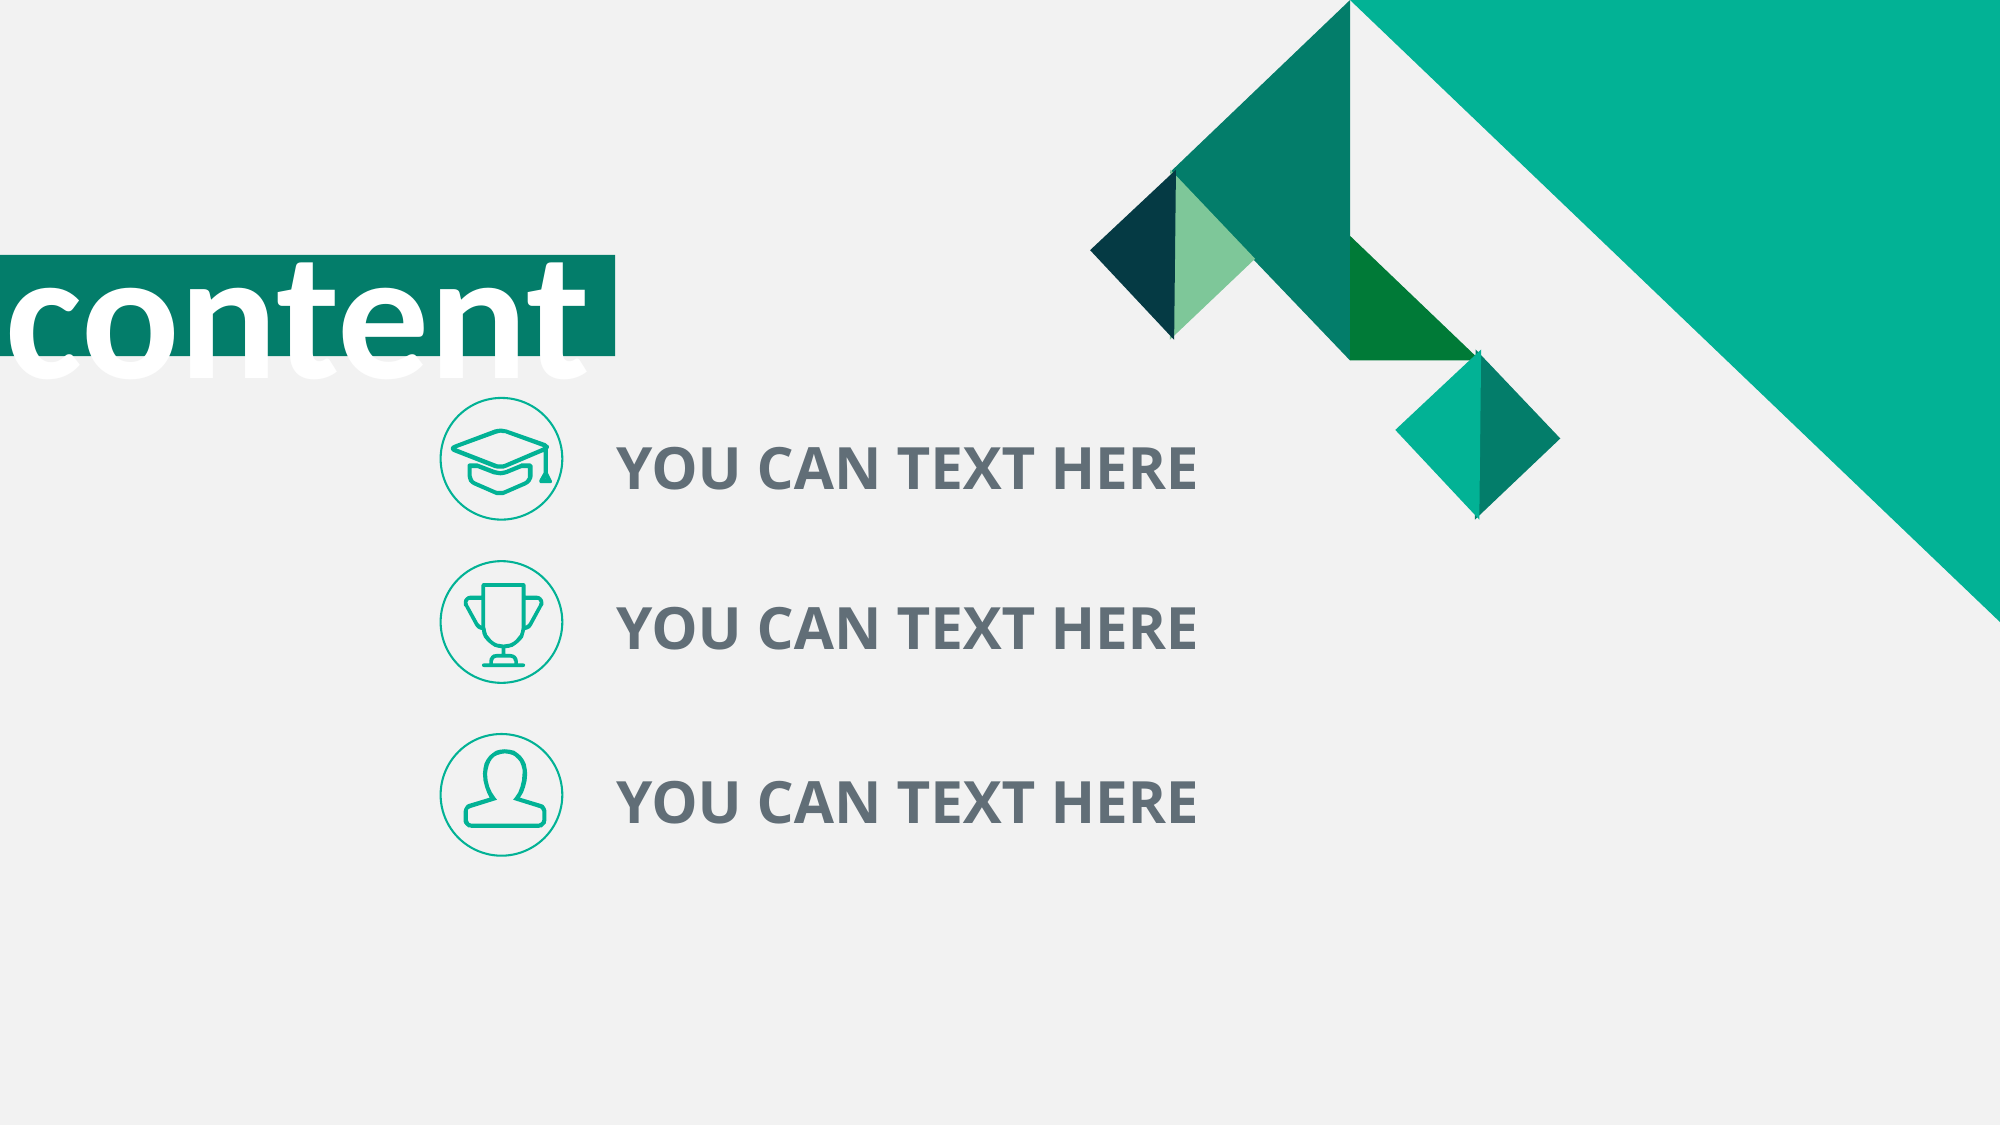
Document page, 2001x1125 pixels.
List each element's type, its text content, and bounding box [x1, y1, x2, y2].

text_box [463, 583, 544, 668]
text_box [452, 496, 551, 521]
text_box [1481, 355, 1562, 516]
text_box [1393, 347, 1483, 523]
text_box YOU CAN TEXT HERE [601, 423, 1214, 509]
text_box [439, 560, 564, 684]
text_box [439, 396, 564, 495]
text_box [450, 428, 552, 496]
text_box [463, 749, 547, 828]
text_box [1172, 0, 1352, 360]
text_box YOU CAN TEXT HERE [601, 757, 1214, 843]
text_box [1176, 175, 1257, 336]
text_box [1352, 0, 2000, 624]
text_box [1348, 233, 1474, 362]
text_box content [0, 254, 616, 357]
text_box [1088, 167, 1178, 343]
text_box YOU CAN TEXT HERE [601, 583, 1214, 669]
text_box [439, 732, 564, 857]
